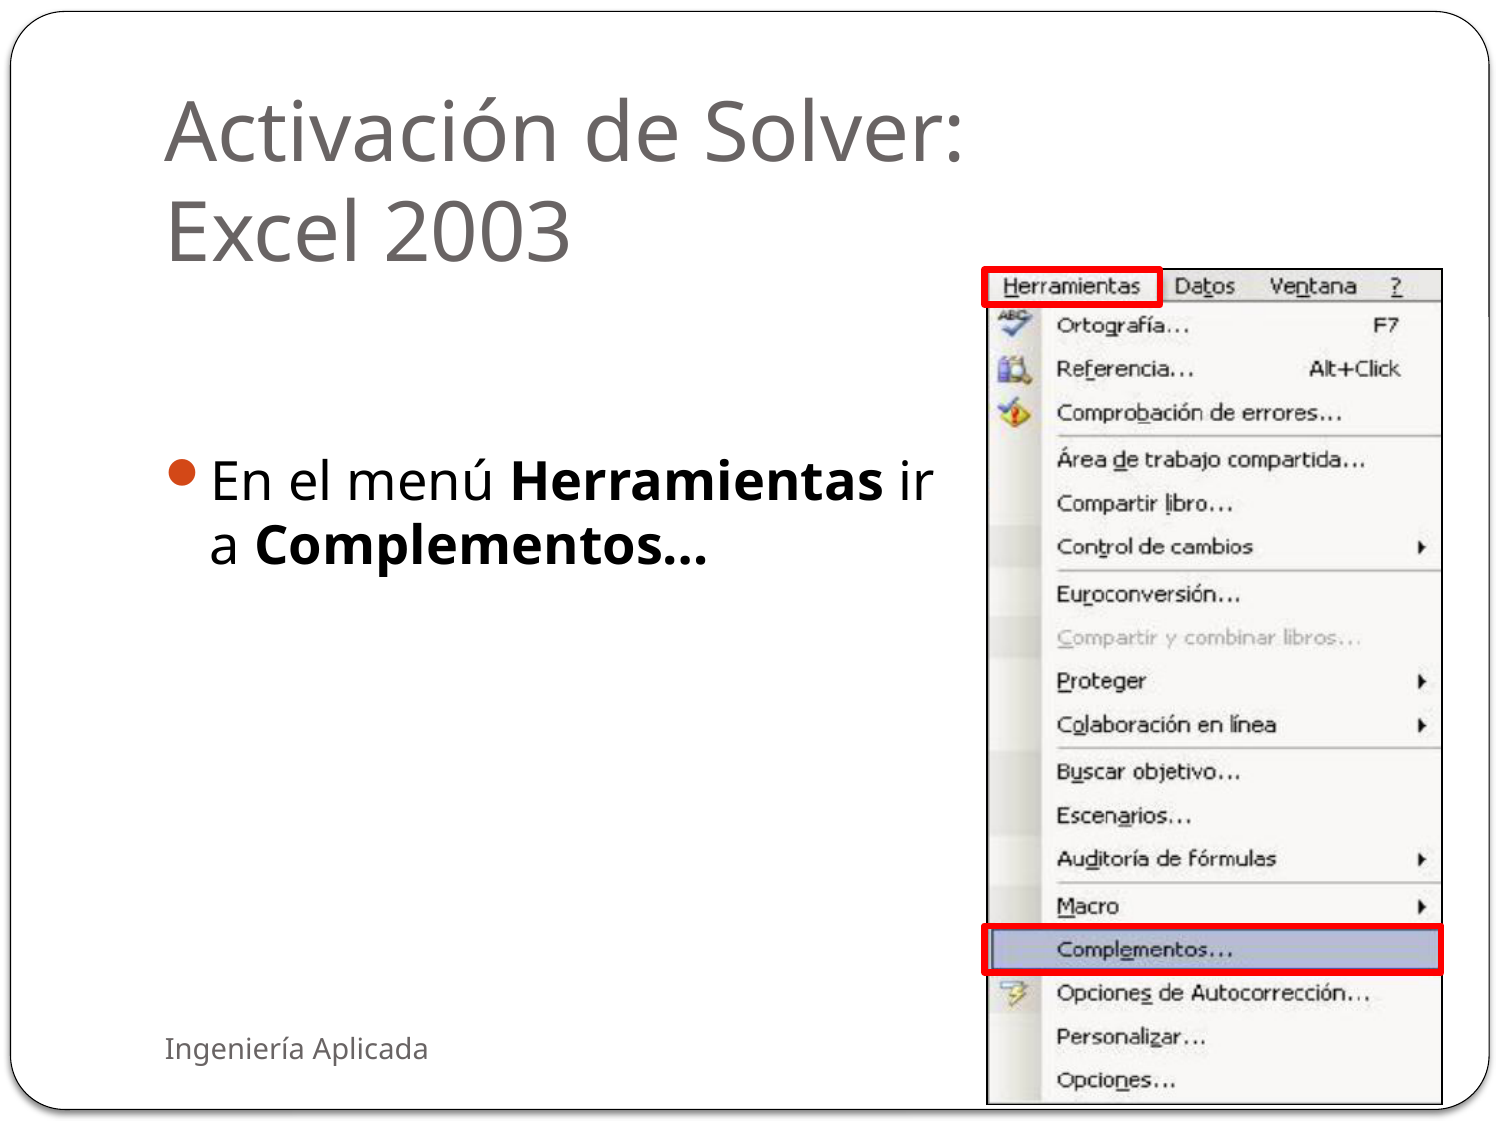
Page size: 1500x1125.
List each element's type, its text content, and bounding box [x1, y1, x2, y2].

footer Ingeniería Aplicada [150, 1012, 800, 1088]
list En el menú Herramientas ir a Complementos… [150, 293, 973, 1020]
picture [987, 269, 1442, 1104]
title Activación de Solver: Excel 2003 [150, 45, 1207, 293]
